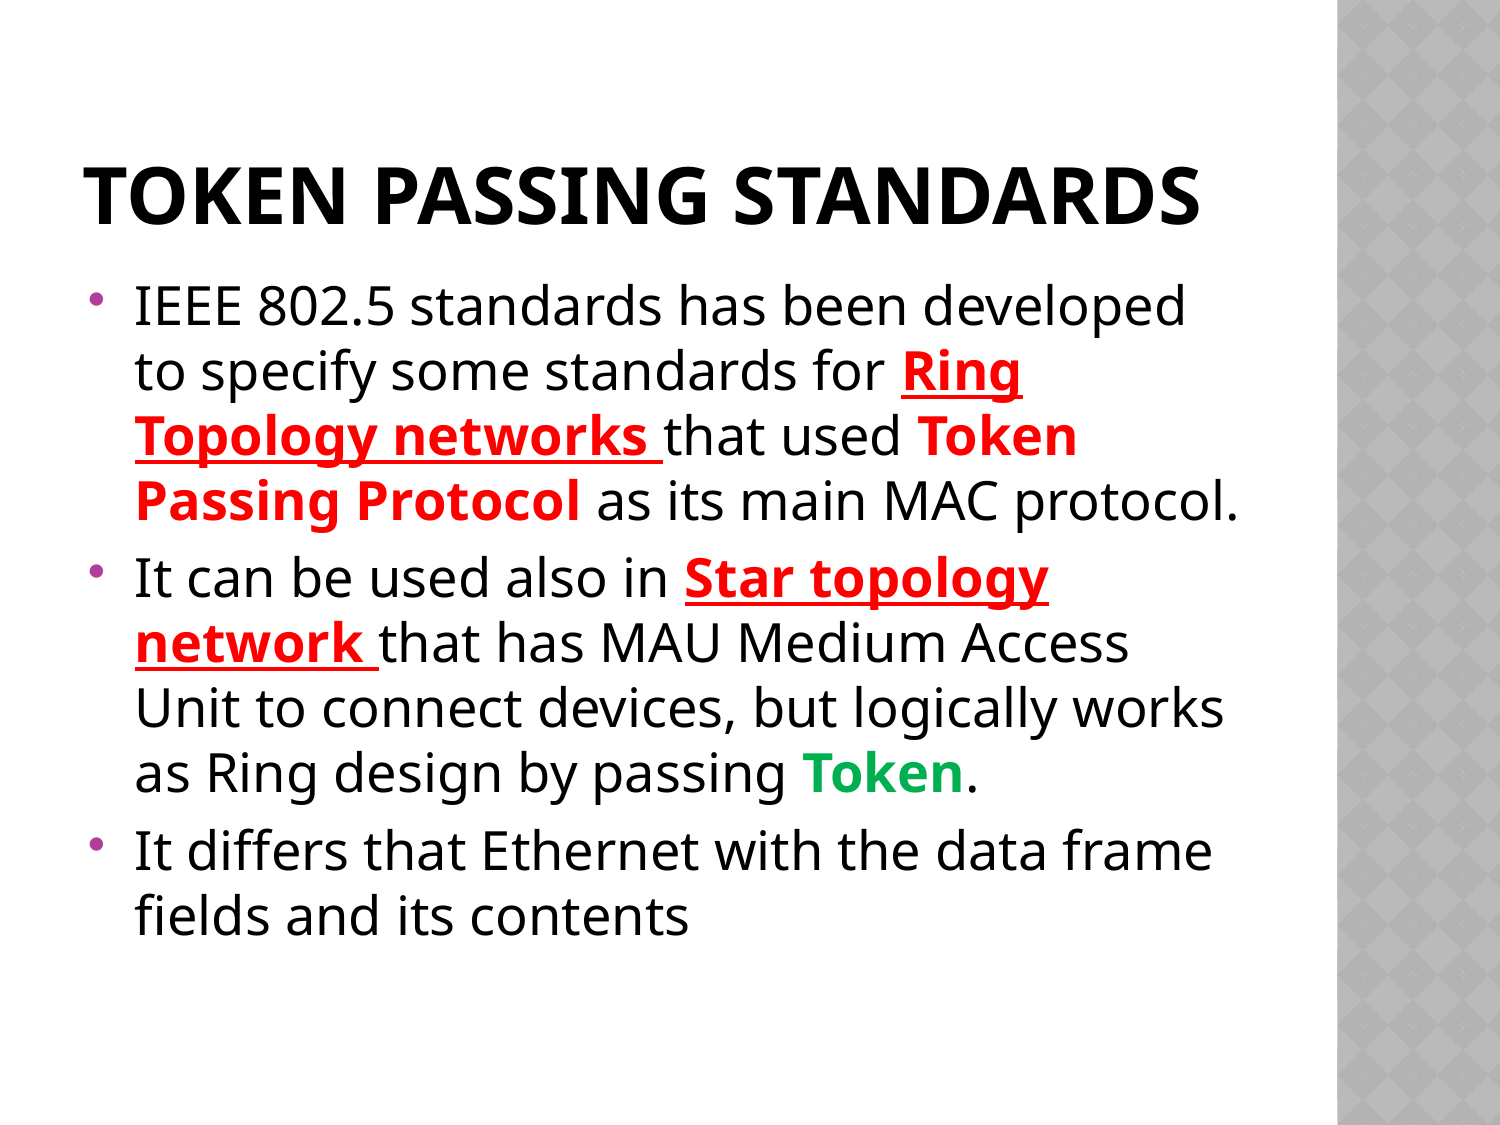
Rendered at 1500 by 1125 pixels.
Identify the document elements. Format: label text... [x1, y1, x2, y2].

title Token passing standards [75, 52, 1263, 240]
list IEEE 802.5 standards has been developed to specify some standards for Ring Topology networks that used Token Passing Protocol as its main MAC protocol. It can be used also in Star topology network that has MAU Medium Access Unit to connect devices, but logically works as Ring design by passing Token. It differs that Ethernet with the data frame fields and its contents [75, 264, 1263, 1059]
